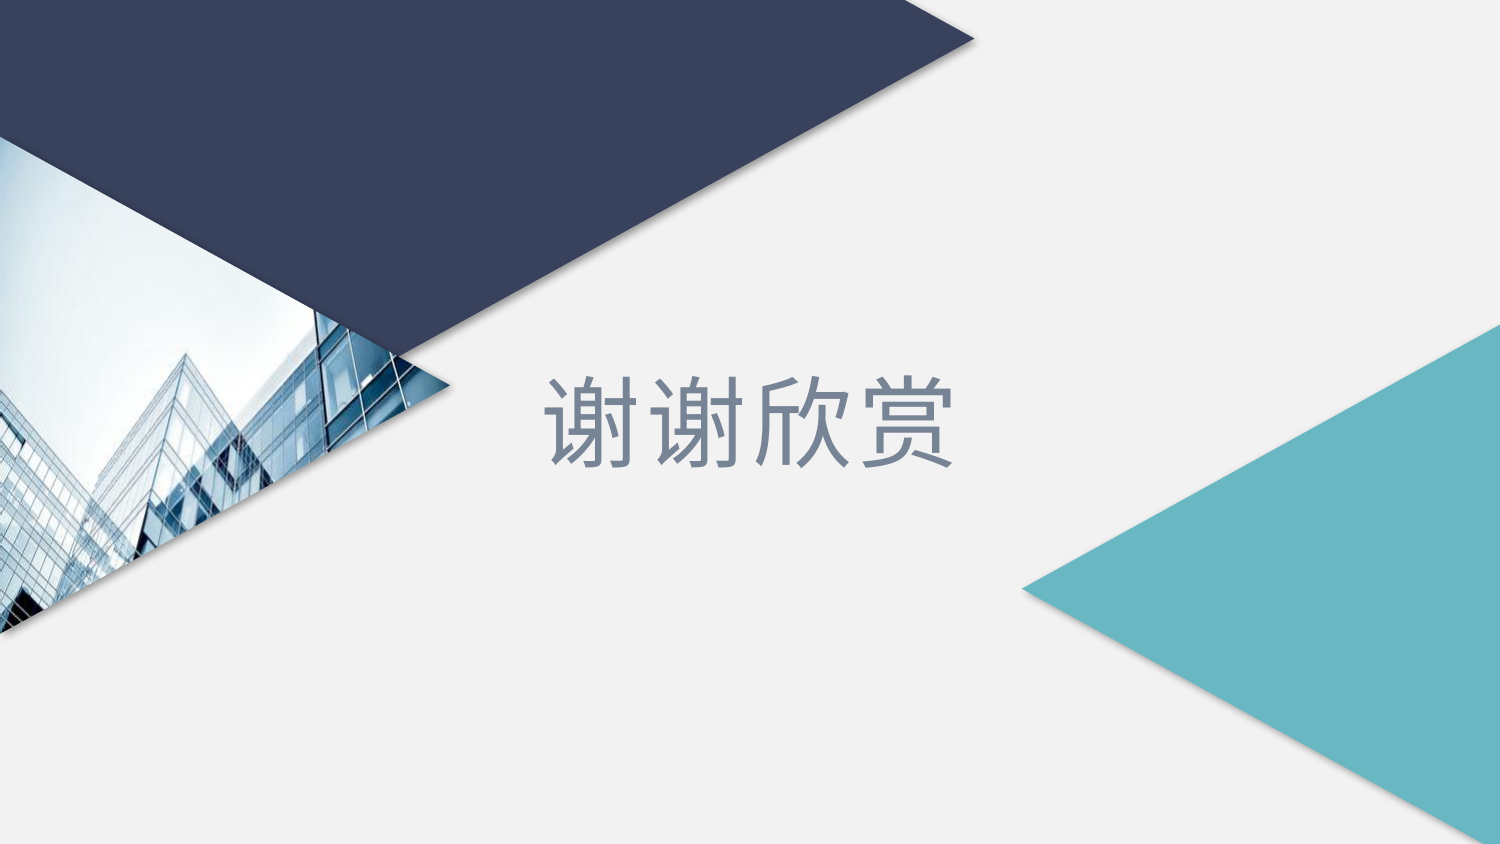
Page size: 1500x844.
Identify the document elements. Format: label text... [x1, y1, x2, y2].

text_box 谢谢欣赏 [525, 353, 987, 488]
text_box [0, 0, 977, 355]
text_box [1019, 322, 1500, 844]
text_box [0, 134, 453, 636]
